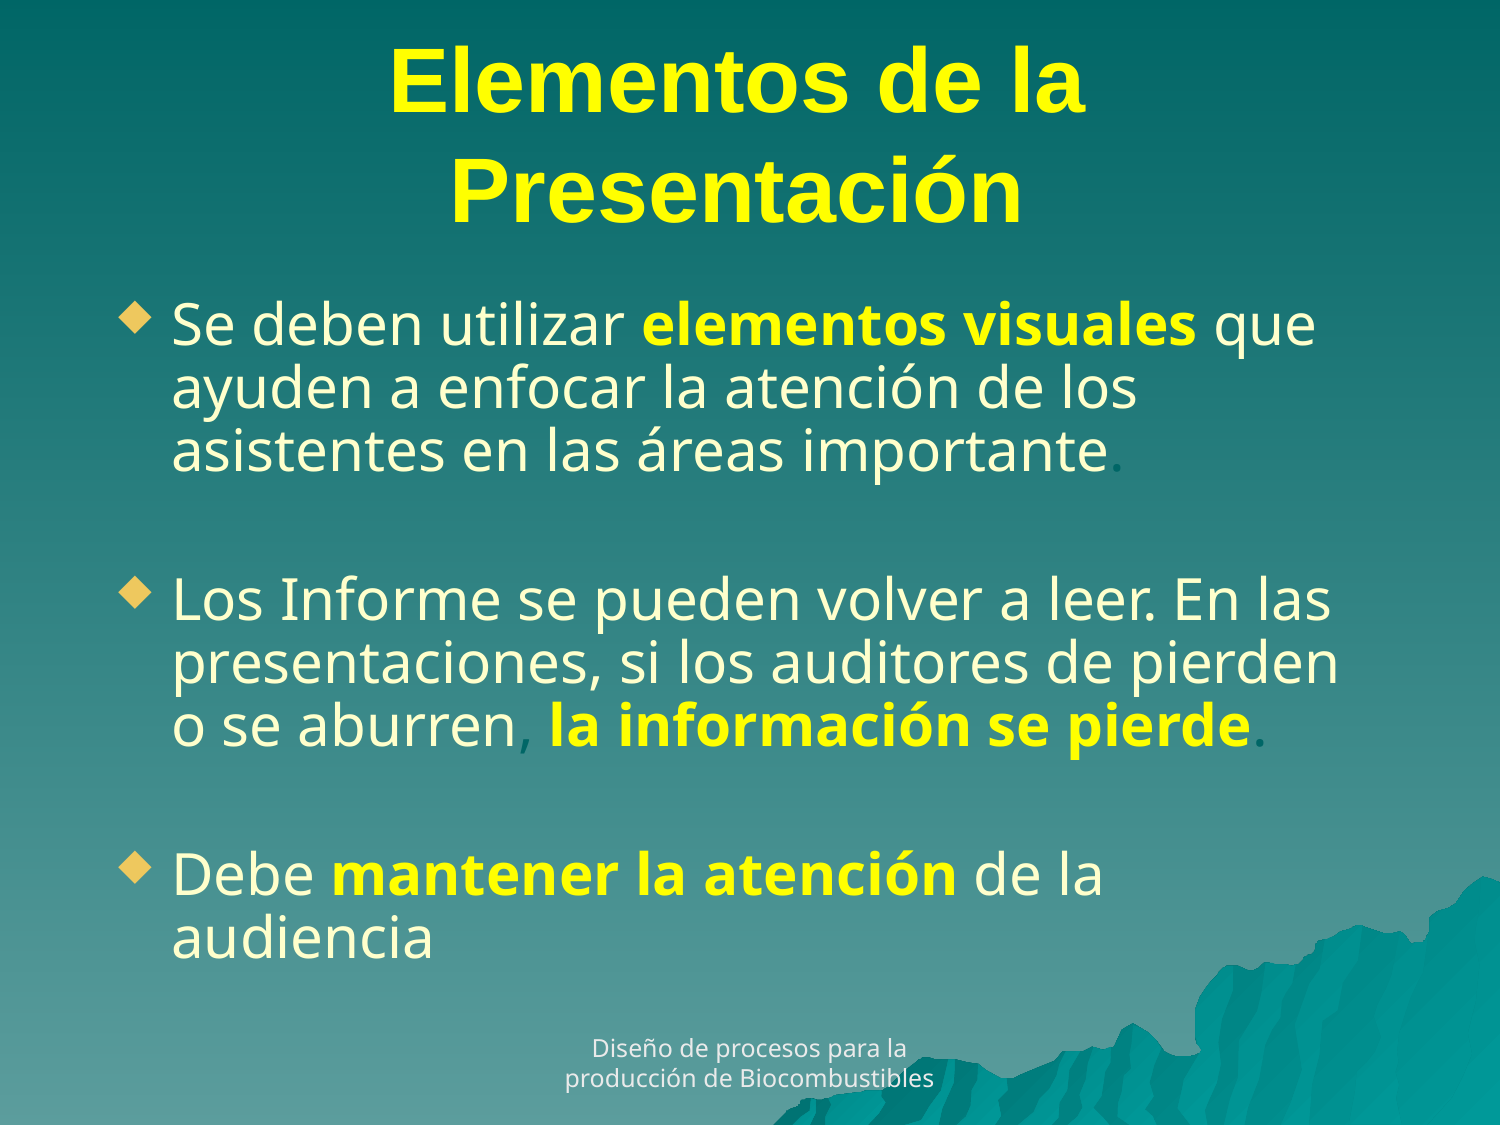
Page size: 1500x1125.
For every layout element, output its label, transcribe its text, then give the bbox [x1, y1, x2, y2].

list Se deben utilizar elementos visuales que ayuden a enfocar la atención de los asistentes en las áreas importante. Los Informe se pueden volver a leer. En las presentaciones, si los auditores de pierden o se aburren, la información se pierde. Debe mantener la atención de la audiencia [99, 287, 1376, 1026]
footer Diseño de procesos para la producción de Biocombustibles [512, 1024, 988, 1101]
title Elementos de la Presentación [112, 37, 1363, 226]
